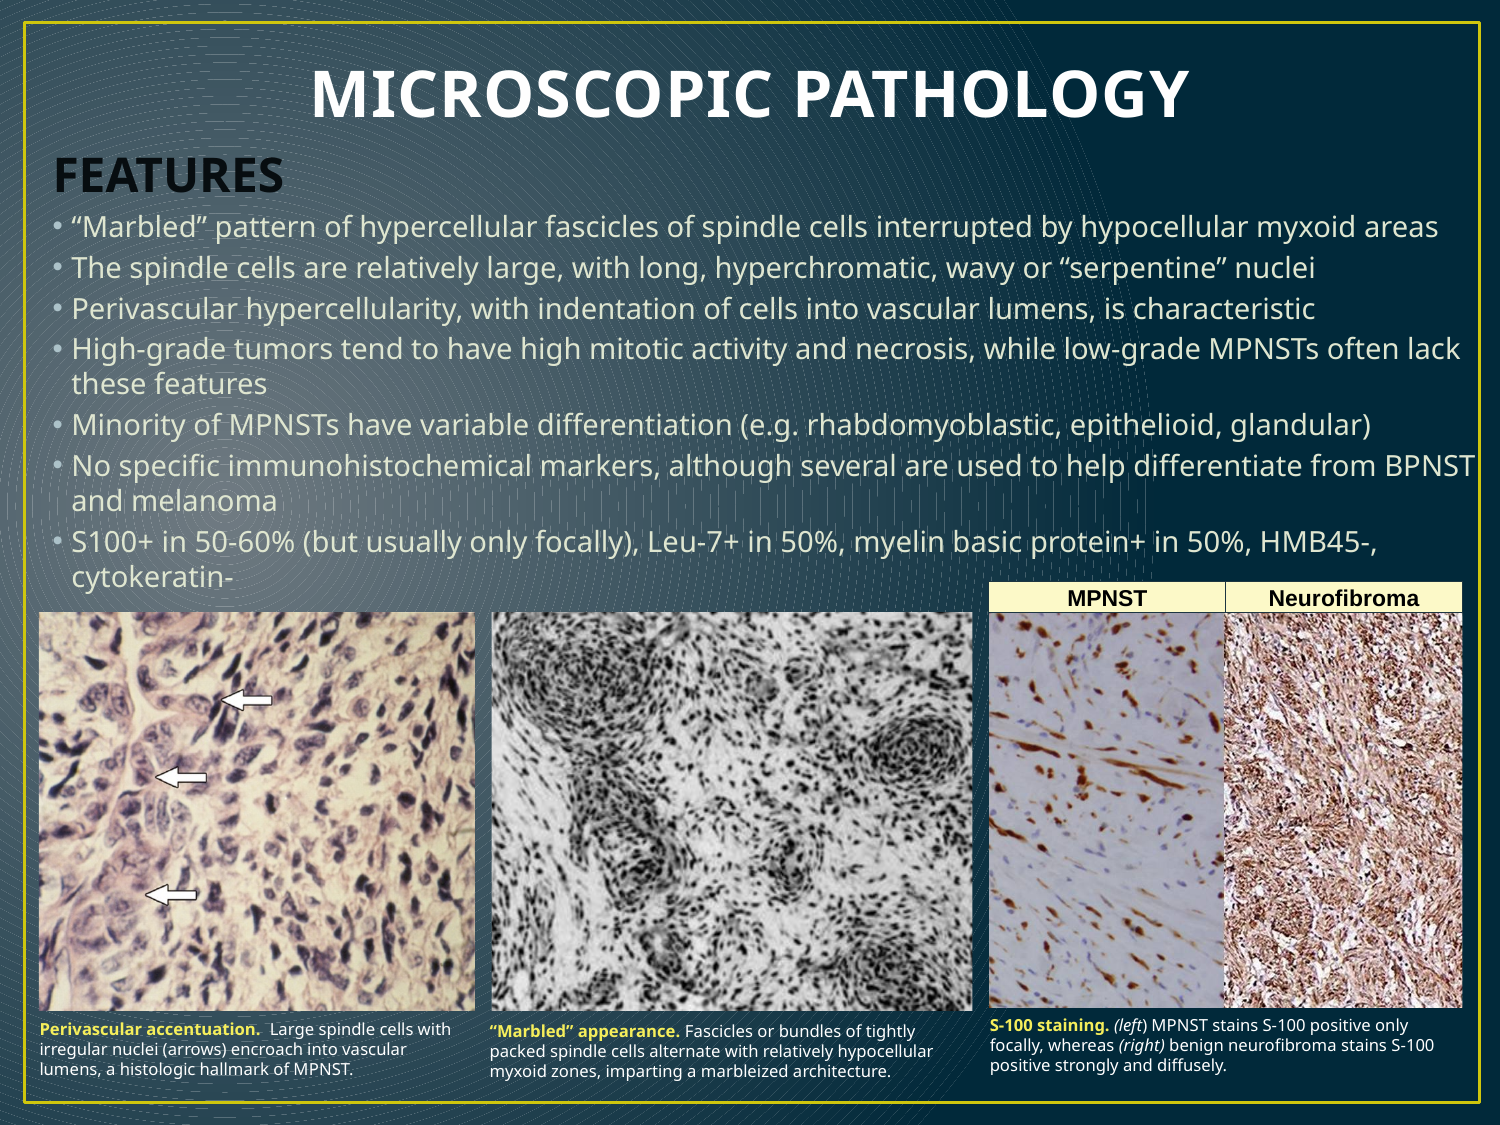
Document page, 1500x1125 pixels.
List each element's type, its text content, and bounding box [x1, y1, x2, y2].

text_box MPNST [988, 581, 1225, 610]
text_box Perivascular accentuation. Large spindle cells with irregular nuclei (arrows) encroach into vascular lumens, a histologic hallmark of MPNST. [24, 1011, 474, 1087]
text_box Neurofibroma [1225, 581, 1463, 610]
text_box “Marbled” appearance. Fascicles or bundles of tightly packed spindle cells alternate with relatively hypocellular myxoid zones, imparting a marbleized architecture. [474, 1014, 988, 1088]
list FEATURES “Marbled” pattern of hypercellular fascicles of spindle cells interrupted by hypocellular myxoid areas The spindle cells are relatively large, with long, hyperchromatic, wavy or “serpentine” nuclei Perivascular hypercellularity, with indentation of cells into vascular lumens, is characteristic High-grade tumors tend to have high mitotic activity and necrosis, while low-grade MPNSTs often lack these features Minority of MPNSTs have variable differentiation (e.g. rhabdomyoblastic, epithelioid, glandular) No specific immunohistochemical markers, although several are used to help differentiate from BPNST and melanoma S100+ in 50-60% (but usually only focally), Leu-7+ in 50%, myelin basic protein+ in 50%, HMB45-, cytokeratin- EXAMPLES [37, 137, 1500, 1113]
picture [38, 612, 476, 1011]
picture [491, 612, 973, 1011]
title MICROSCOPIC PATHOLOGY [0, 45, 1500, 138]
picture [988, 612, 1462, 1007]
text_box S-100 staining. (left) MPNST stains S-100 positive only focally, whereas (right) benign neurofibroma stains S-100 positive strongly and diffusely. [975, 1007, 1461, 1082]
